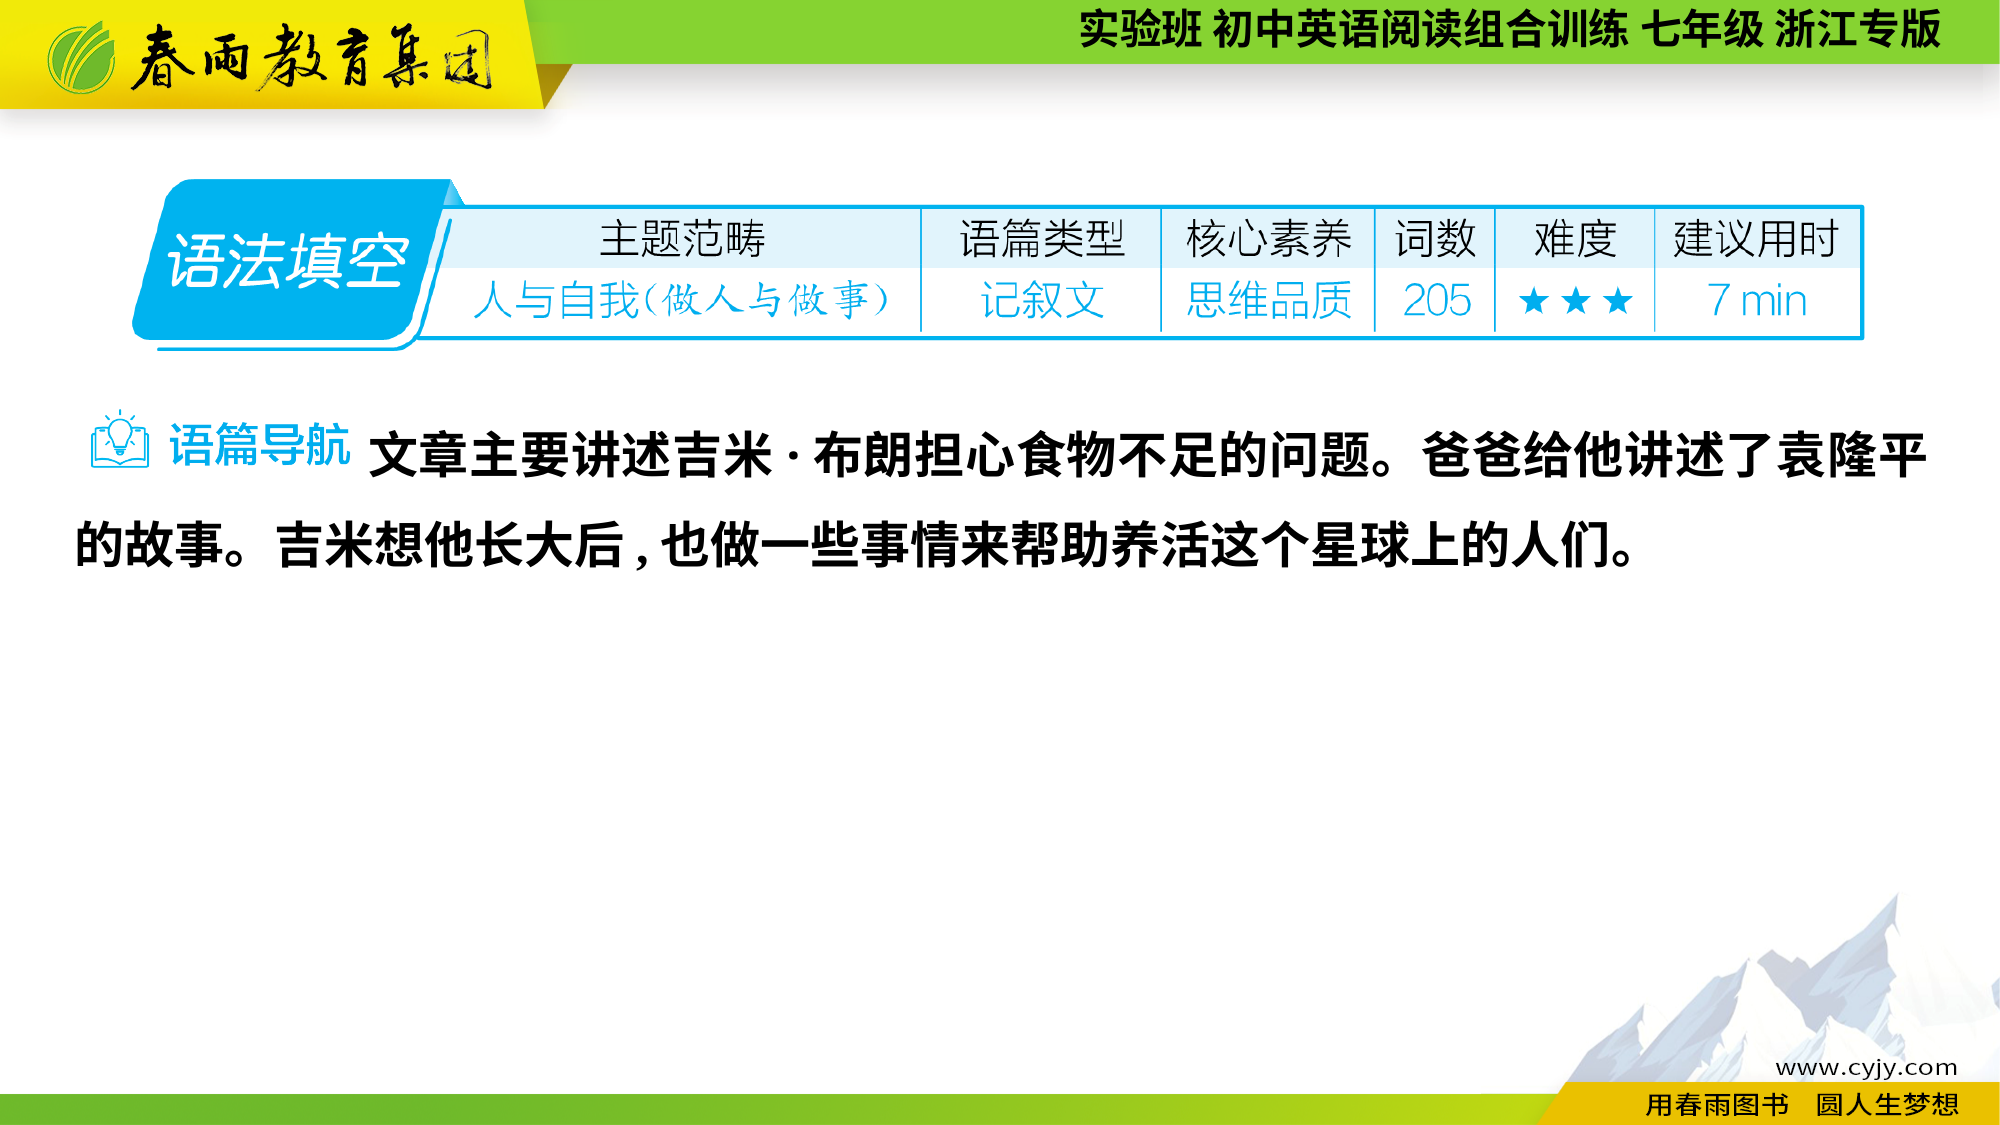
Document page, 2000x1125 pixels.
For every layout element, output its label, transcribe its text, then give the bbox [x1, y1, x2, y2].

picture [0, 0, 2000, 1125]
list 文章主要讲述吉米·布朗担心食物不足的问题。爸爸给他讲述了袁隆平的故事。吉米想他长大后,也做一些事情来帮助养活这个星球上的人们。 [59, 385, 1944, 572]
